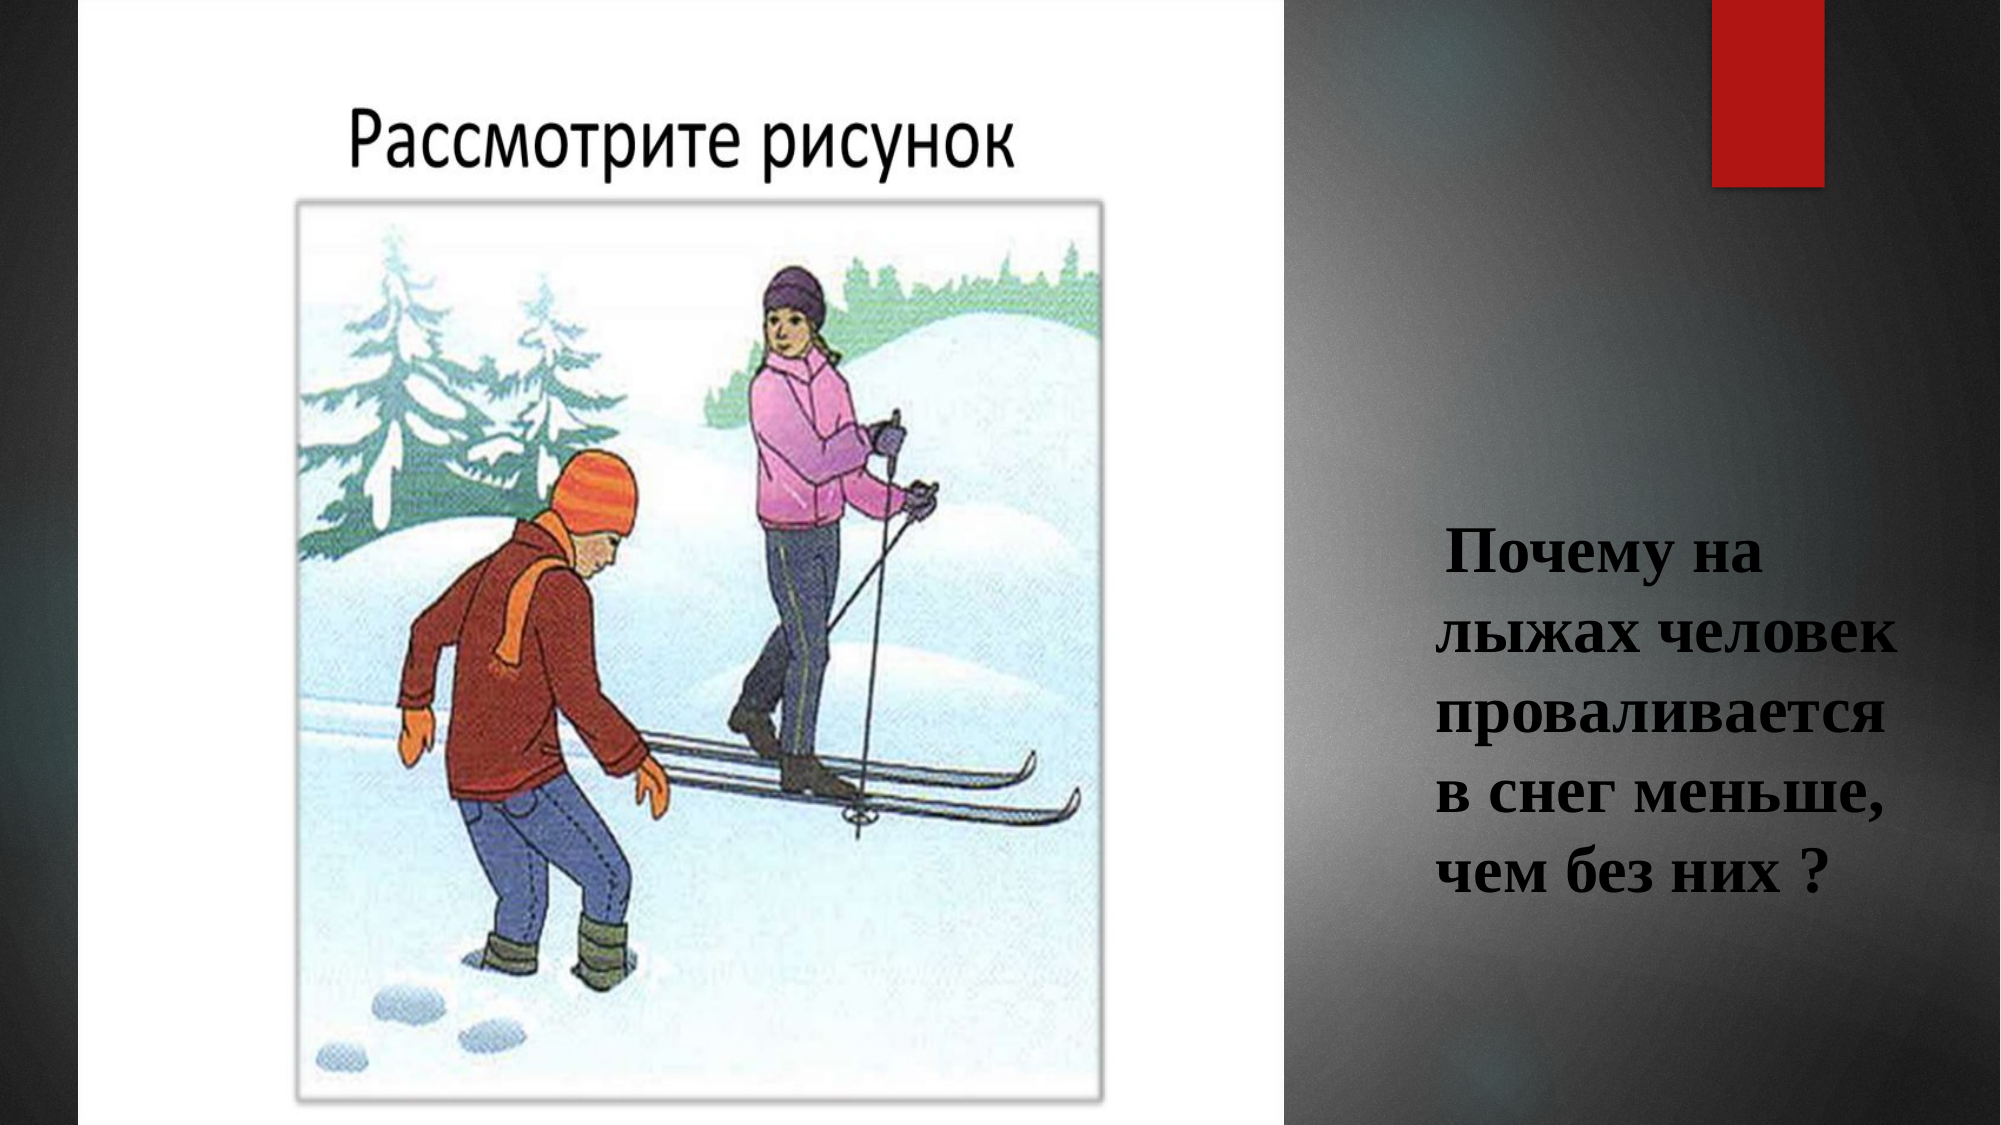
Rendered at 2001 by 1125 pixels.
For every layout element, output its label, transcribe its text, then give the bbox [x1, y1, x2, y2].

text_box Почему на лыжах человек проваливается в снег меньше, чем без них ? [1421, 498, 1956, 913]
picture [0, 0, 2001, 1125]
